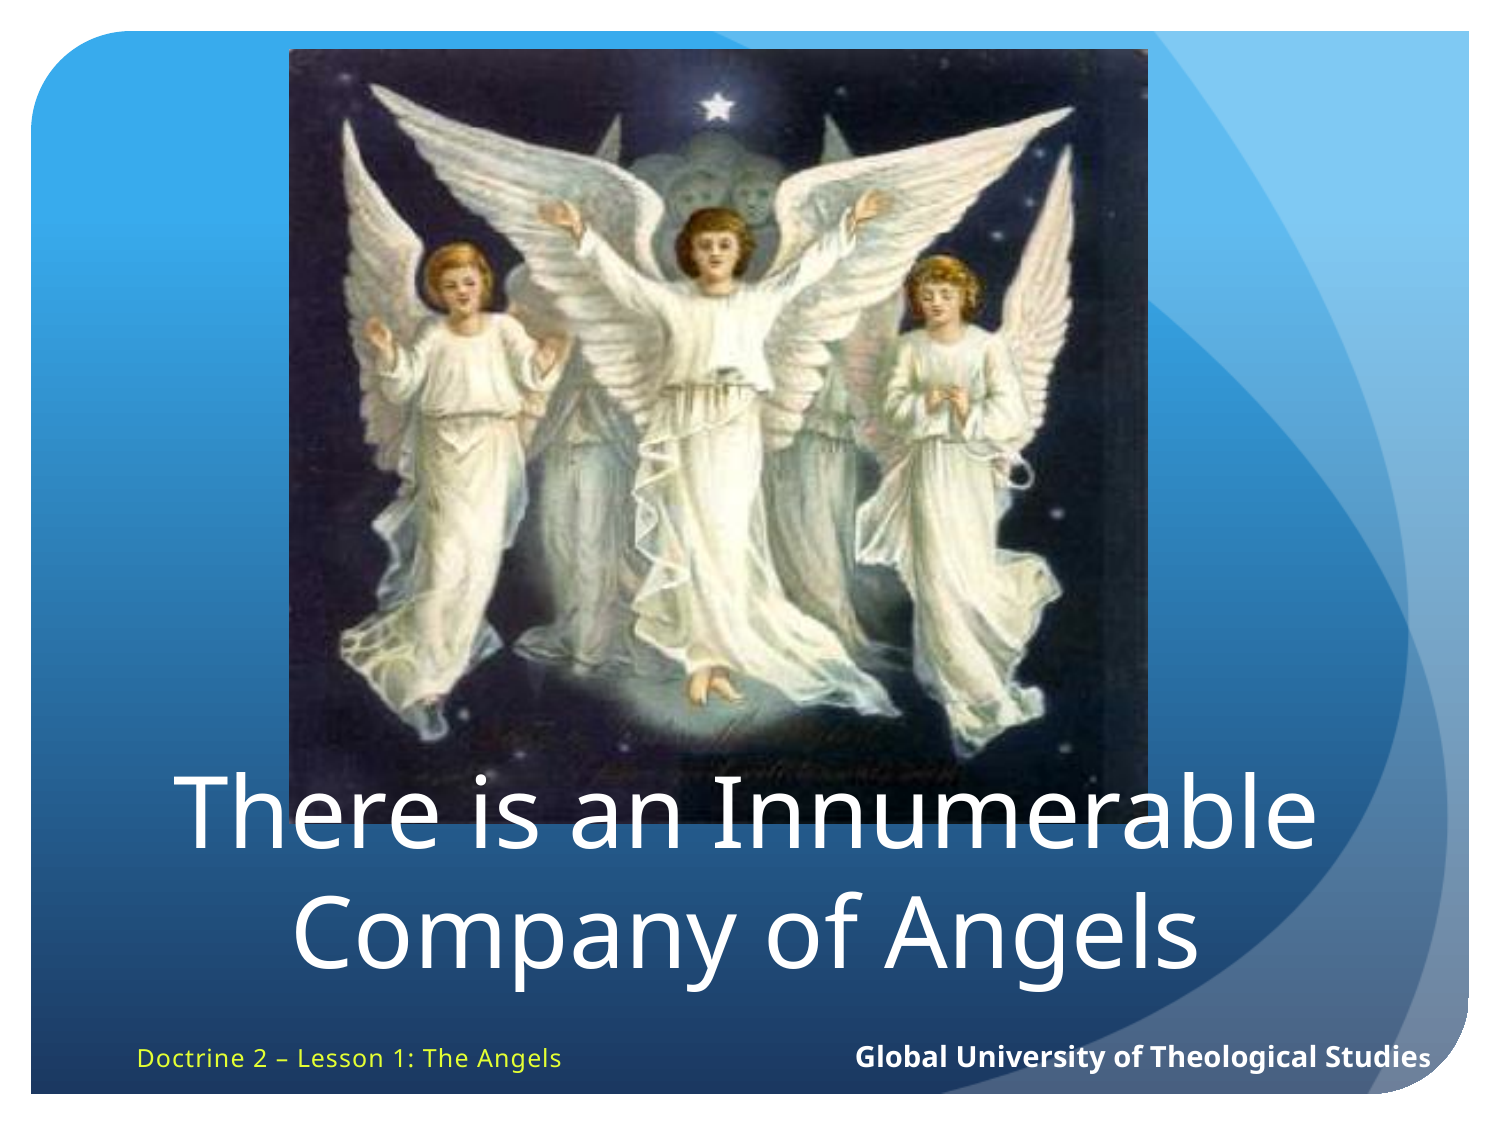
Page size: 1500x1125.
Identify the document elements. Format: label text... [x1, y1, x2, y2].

picture [24, 30, 1473, 1094]
text_box There is an Innumerable Company of Angels [105, 741, 1388, 1028]
text_box Doctrine 2 – Lesson 1: The Angels Global University of Theological Studies [22, 1028, 1447, 1083]
